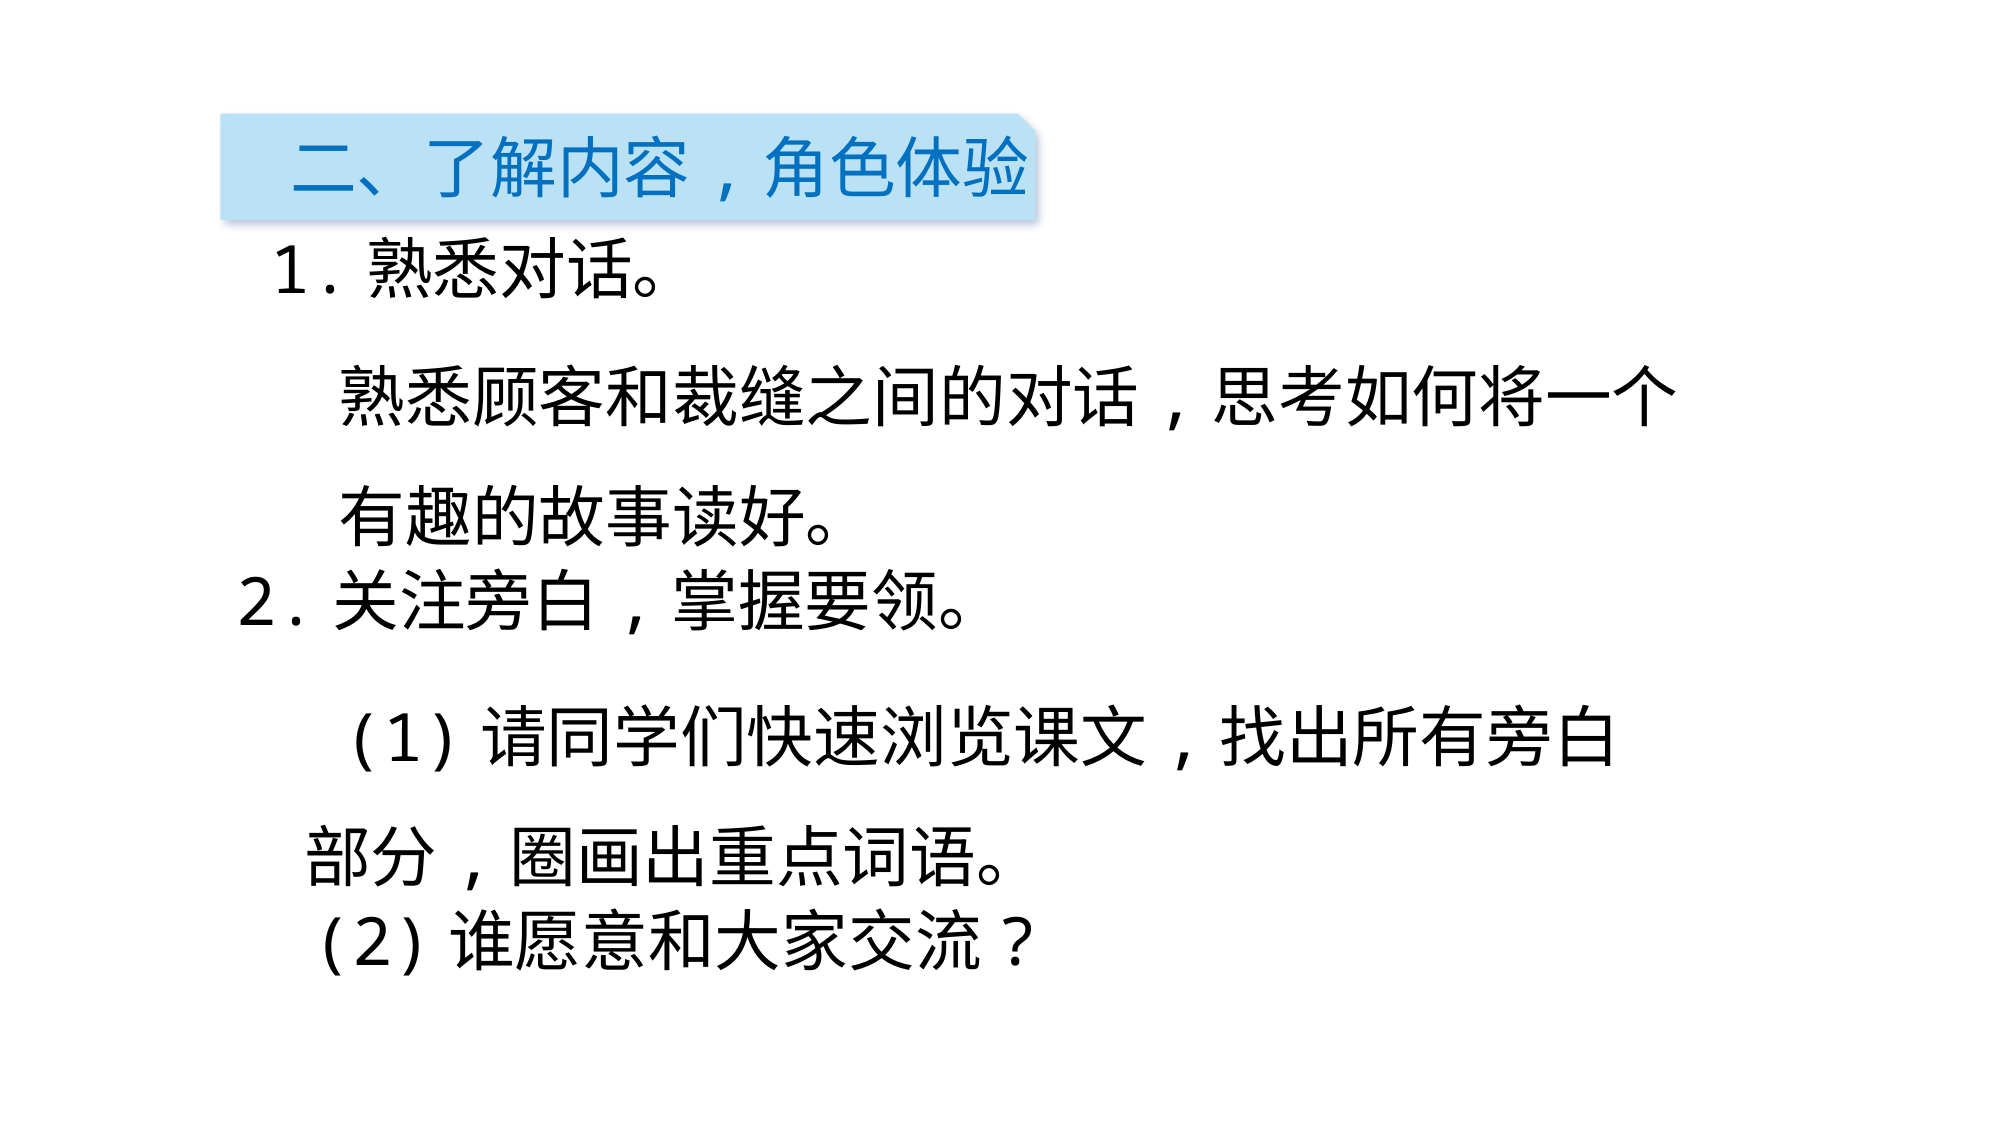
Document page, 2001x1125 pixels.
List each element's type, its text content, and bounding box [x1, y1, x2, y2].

text_box (2)谁愿意和大家交流? [257, 891, 1053, 987]
text_box 熟悉顾客和裁缝之间的对话,思考如何将一个有趣的故事读好。 [323, 307, 1697, 563]
text_box [219, 112, 1037, 222]
text_box 二、了解内容,角色体验 [275, 118, 1045, 214]
text_box 2.关注旁白,掌握要领。 [221, 551, 1020, 647]
text_box 1.熟悉对话。 [215, 219, 715, 315]
text_box (1)请同学们快速浏览课文,找出所有旁白部分,圈画出重点词语。 [289, 647, 1690, 903]
